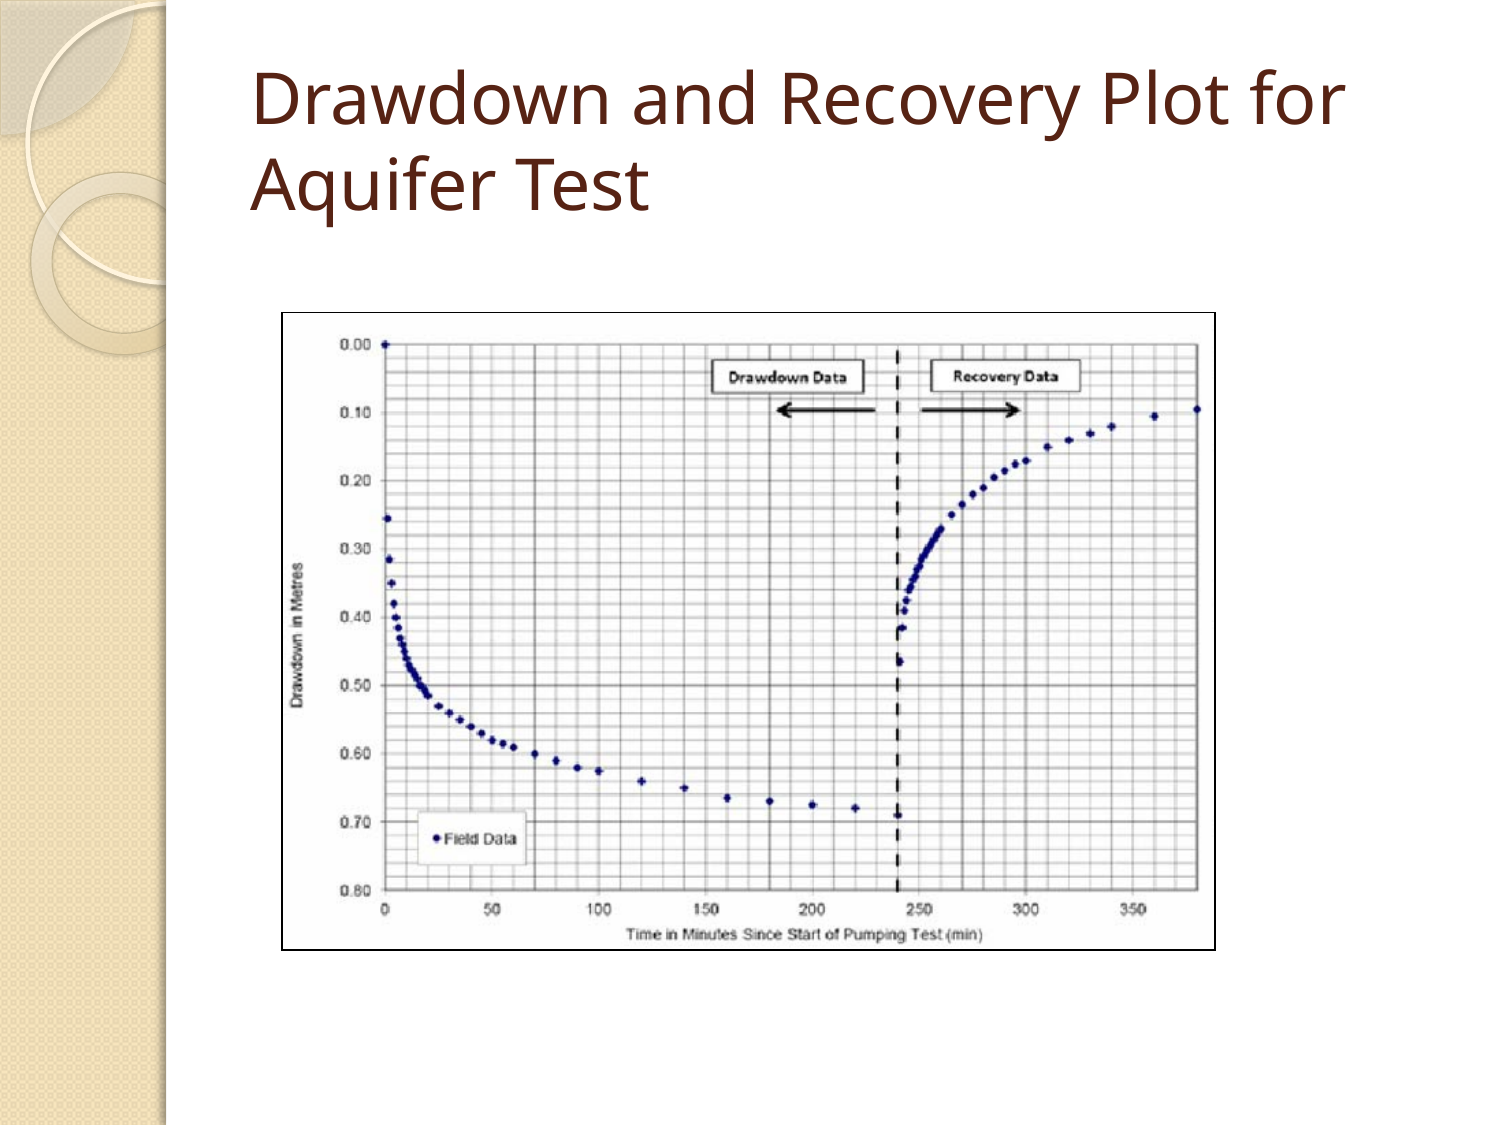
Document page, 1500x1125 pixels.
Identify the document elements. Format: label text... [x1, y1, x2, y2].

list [282, 313, 1215, 950]
title Drawdown and Recovery Plot for Aquifer Test [235, 45, 1466, 233]
